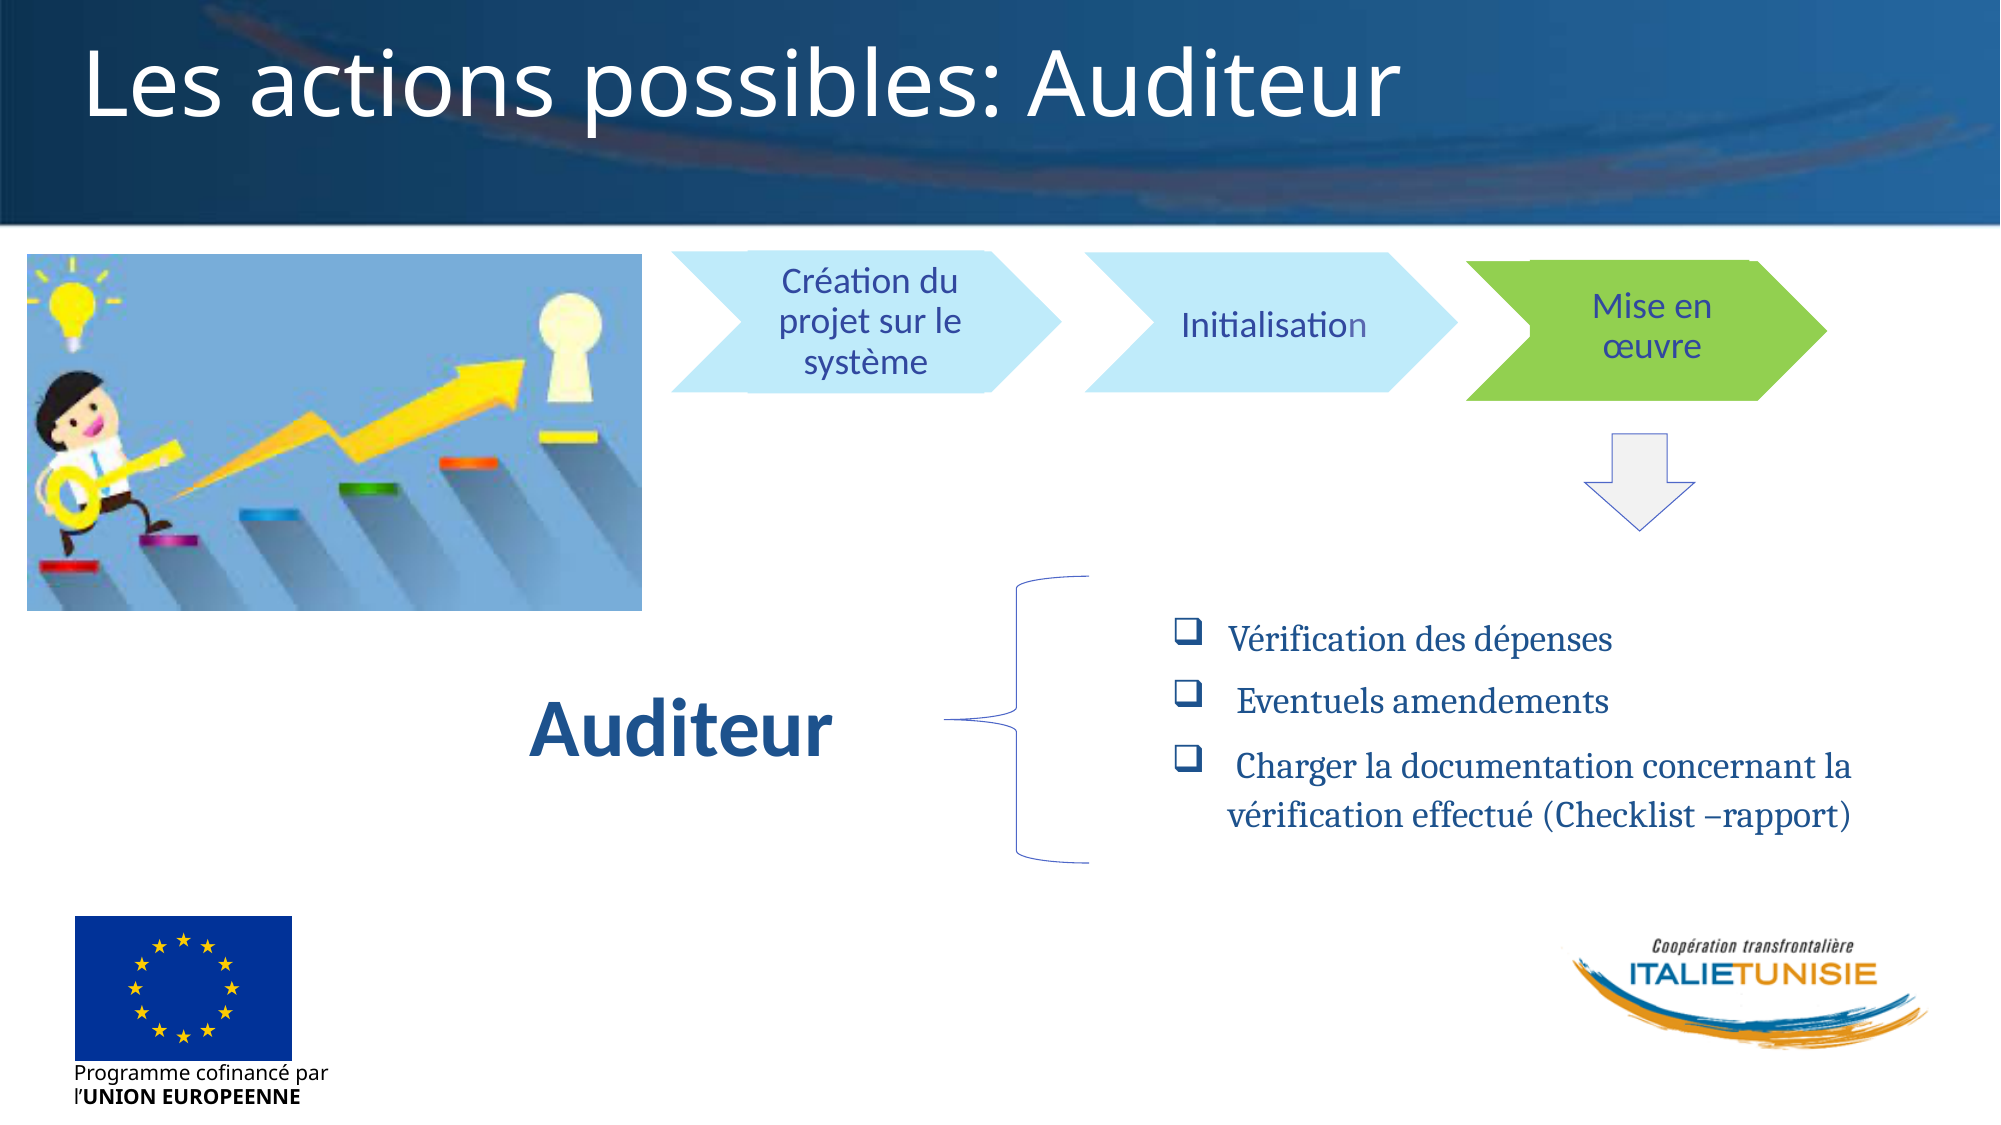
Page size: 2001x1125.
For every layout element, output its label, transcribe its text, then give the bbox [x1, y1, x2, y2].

picture [1559, 894, 1942, 1085]
text_box [1583, 433, 1697, 532]
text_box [668, 250, 1064, 394]
picture [75, 916, 292, 1061]
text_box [1462, 259, 1830, 402]
picture [27, 254, 643, 611]
title Les actions possibles: Auditeur [66, 29, 1792, 207]
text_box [1081, 251, 1460, 394]
text_box Vérification des dépenses Eventuels amendements Charger la documentation concernant la vérification effectué (Checklist –rapport) [1157, 576, 1942, 844]
text_box Auditeur [466, 666, 917, 781]
text_box [943, 575, 1090, 864]
picture [0, 0, 2000, 229]
